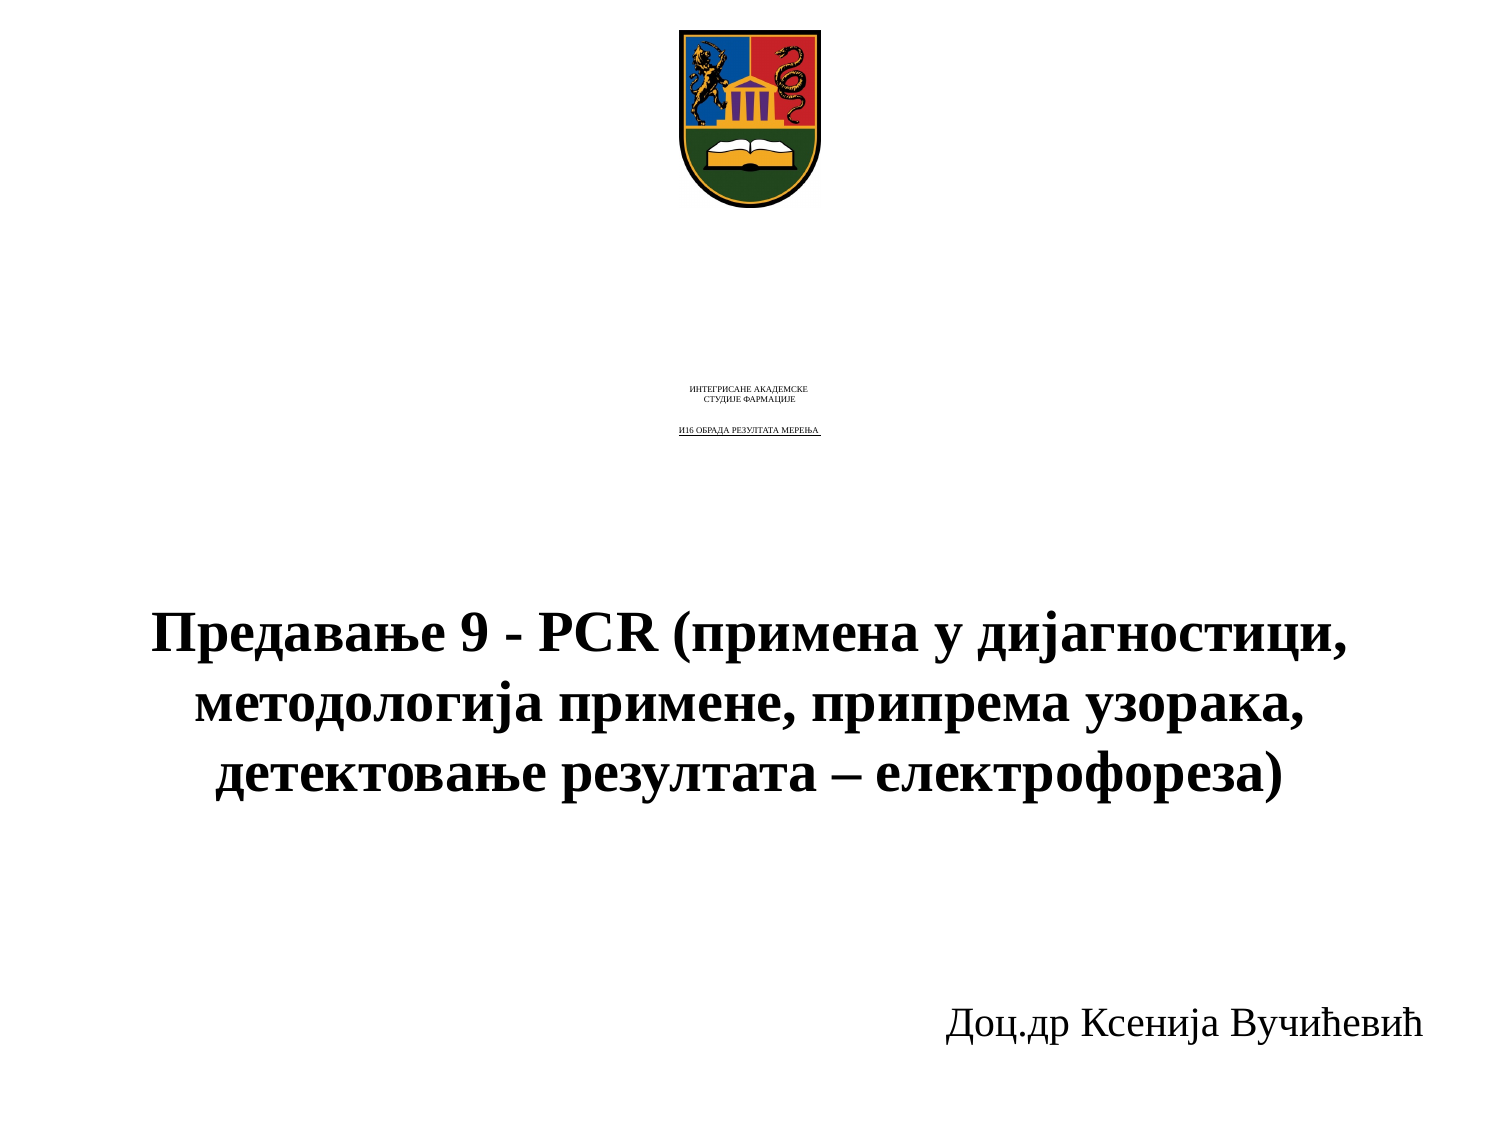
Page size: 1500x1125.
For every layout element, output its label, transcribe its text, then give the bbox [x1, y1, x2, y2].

picture [678, 30, 822, 209]
subtitle Предавање 9 - PCR (примена у дијагностици, методологија примене, припрема узорака, детектовање резултата – електрофореза) Доц.др Ксенија Вучићевић [41, 586, 1459, 1059]
title ИНТЕГРИСАНЕ АКАДЕМСКЕ СТУДИЈЕ ФАРМАЦИЈЕ И16 ОБРАДА РЕЗУЛТАТА МЕРЕЊА [112, 373, 1388, 492]
